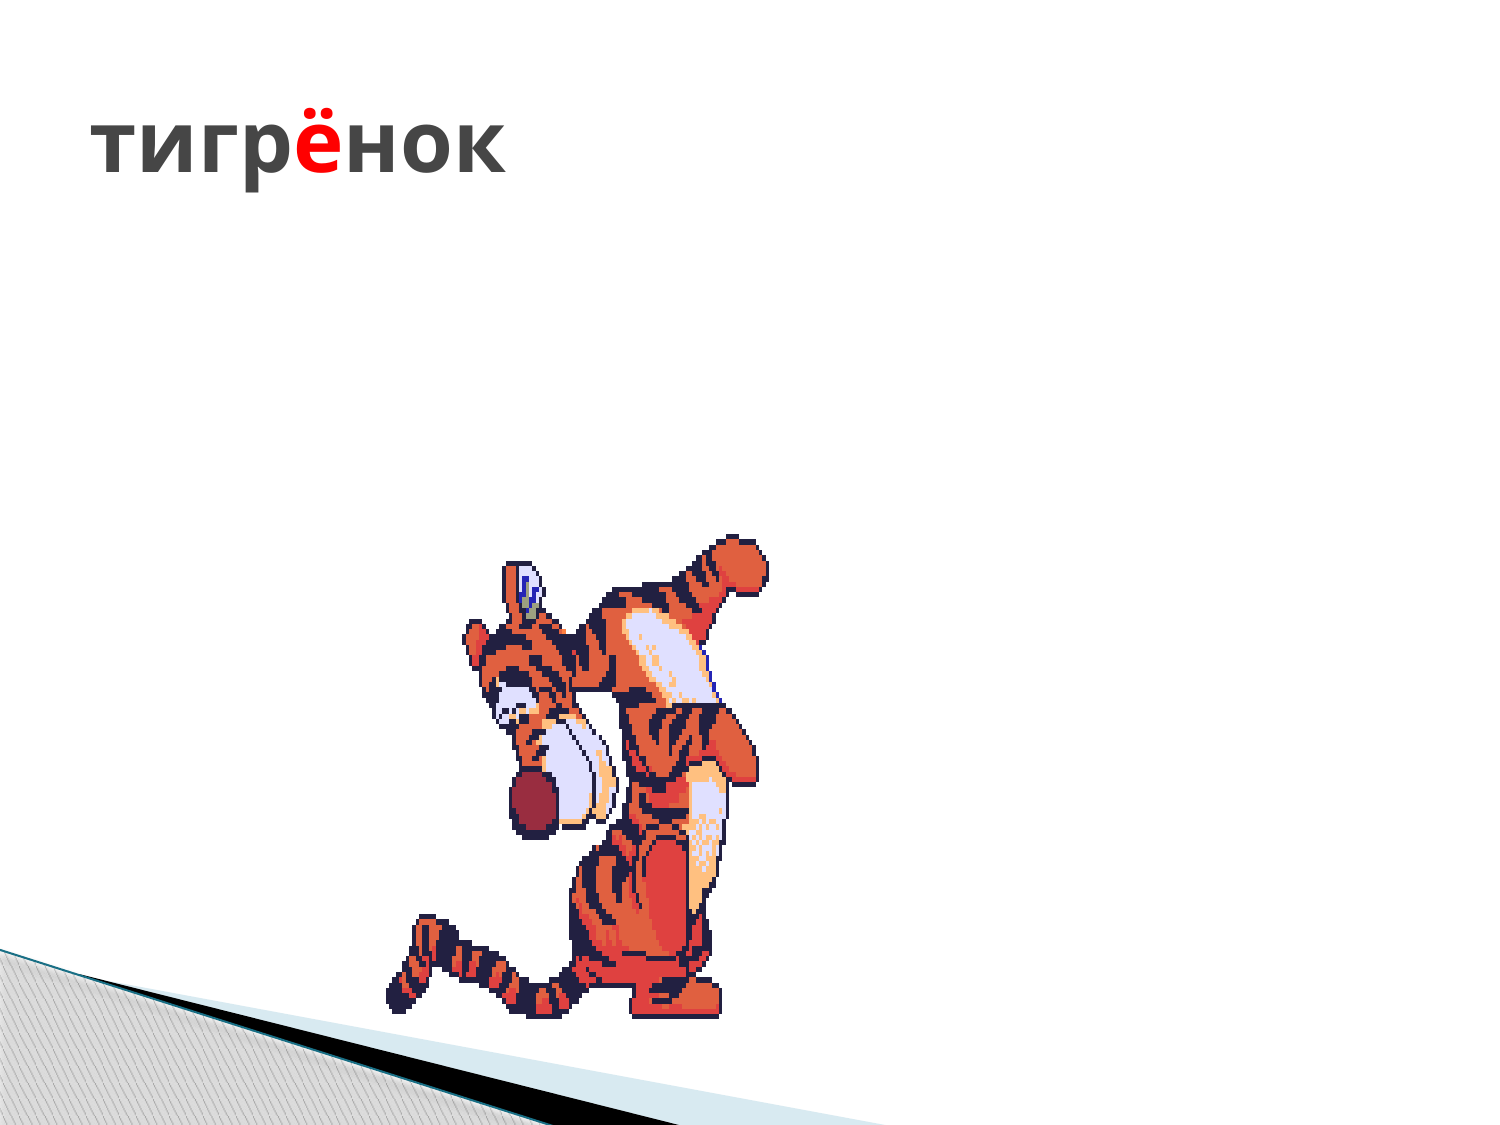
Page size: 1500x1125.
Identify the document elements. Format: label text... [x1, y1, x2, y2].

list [386, 292, 973, 1079]
title тигрёнок [75, 45, 1425, 233]
